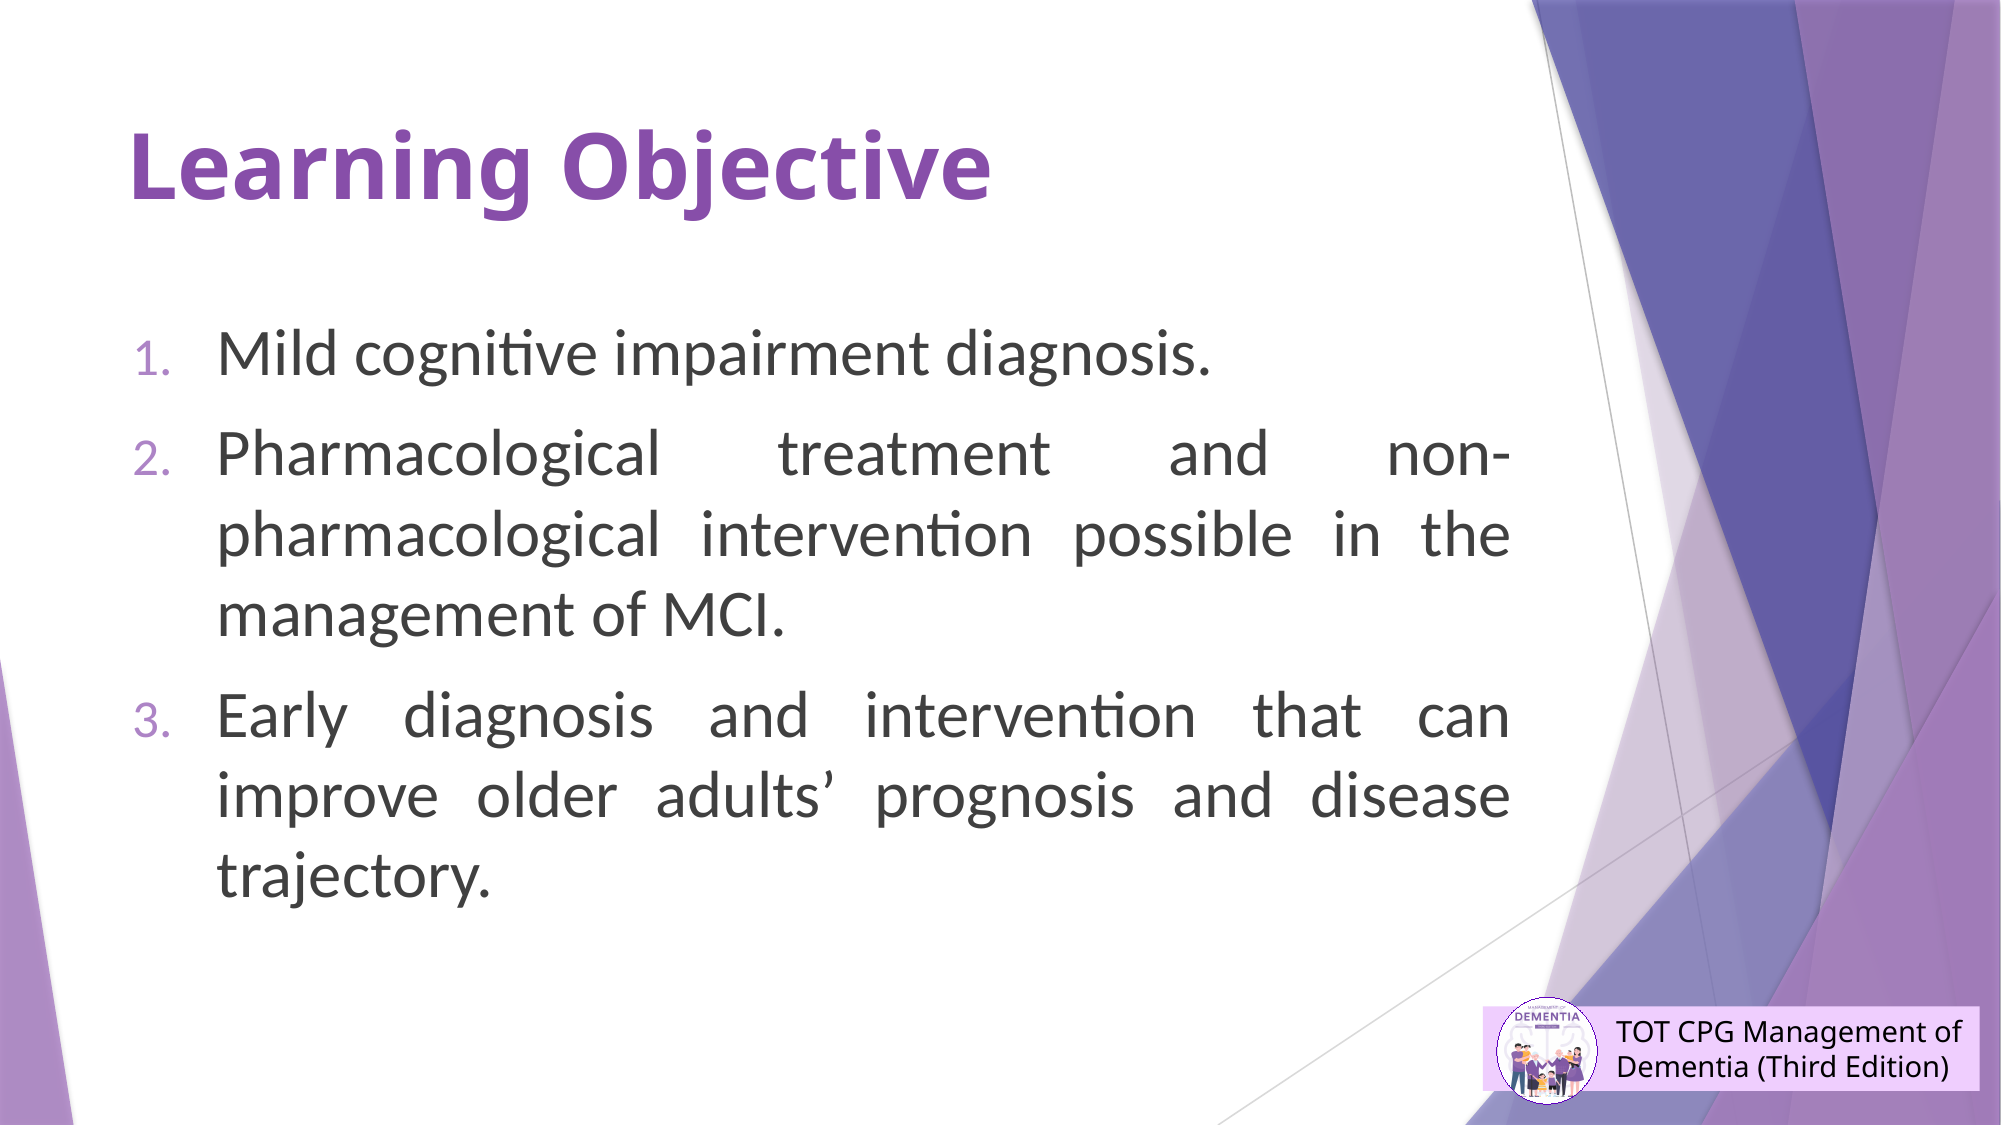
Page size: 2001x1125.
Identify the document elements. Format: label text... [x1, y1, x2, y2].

list Mild cognitive impairment diagnosis. Pharmacological treatment and non-pharmacological intervention possible in the management of MCI. Early diagnosis and intervention that can improve older adults’ prognosis and disease trajectory. [117, 300, 1528, 938]
title Learning Objective [111, 99, 1522, 317]
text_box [1482, 996, 1981, 1105]
